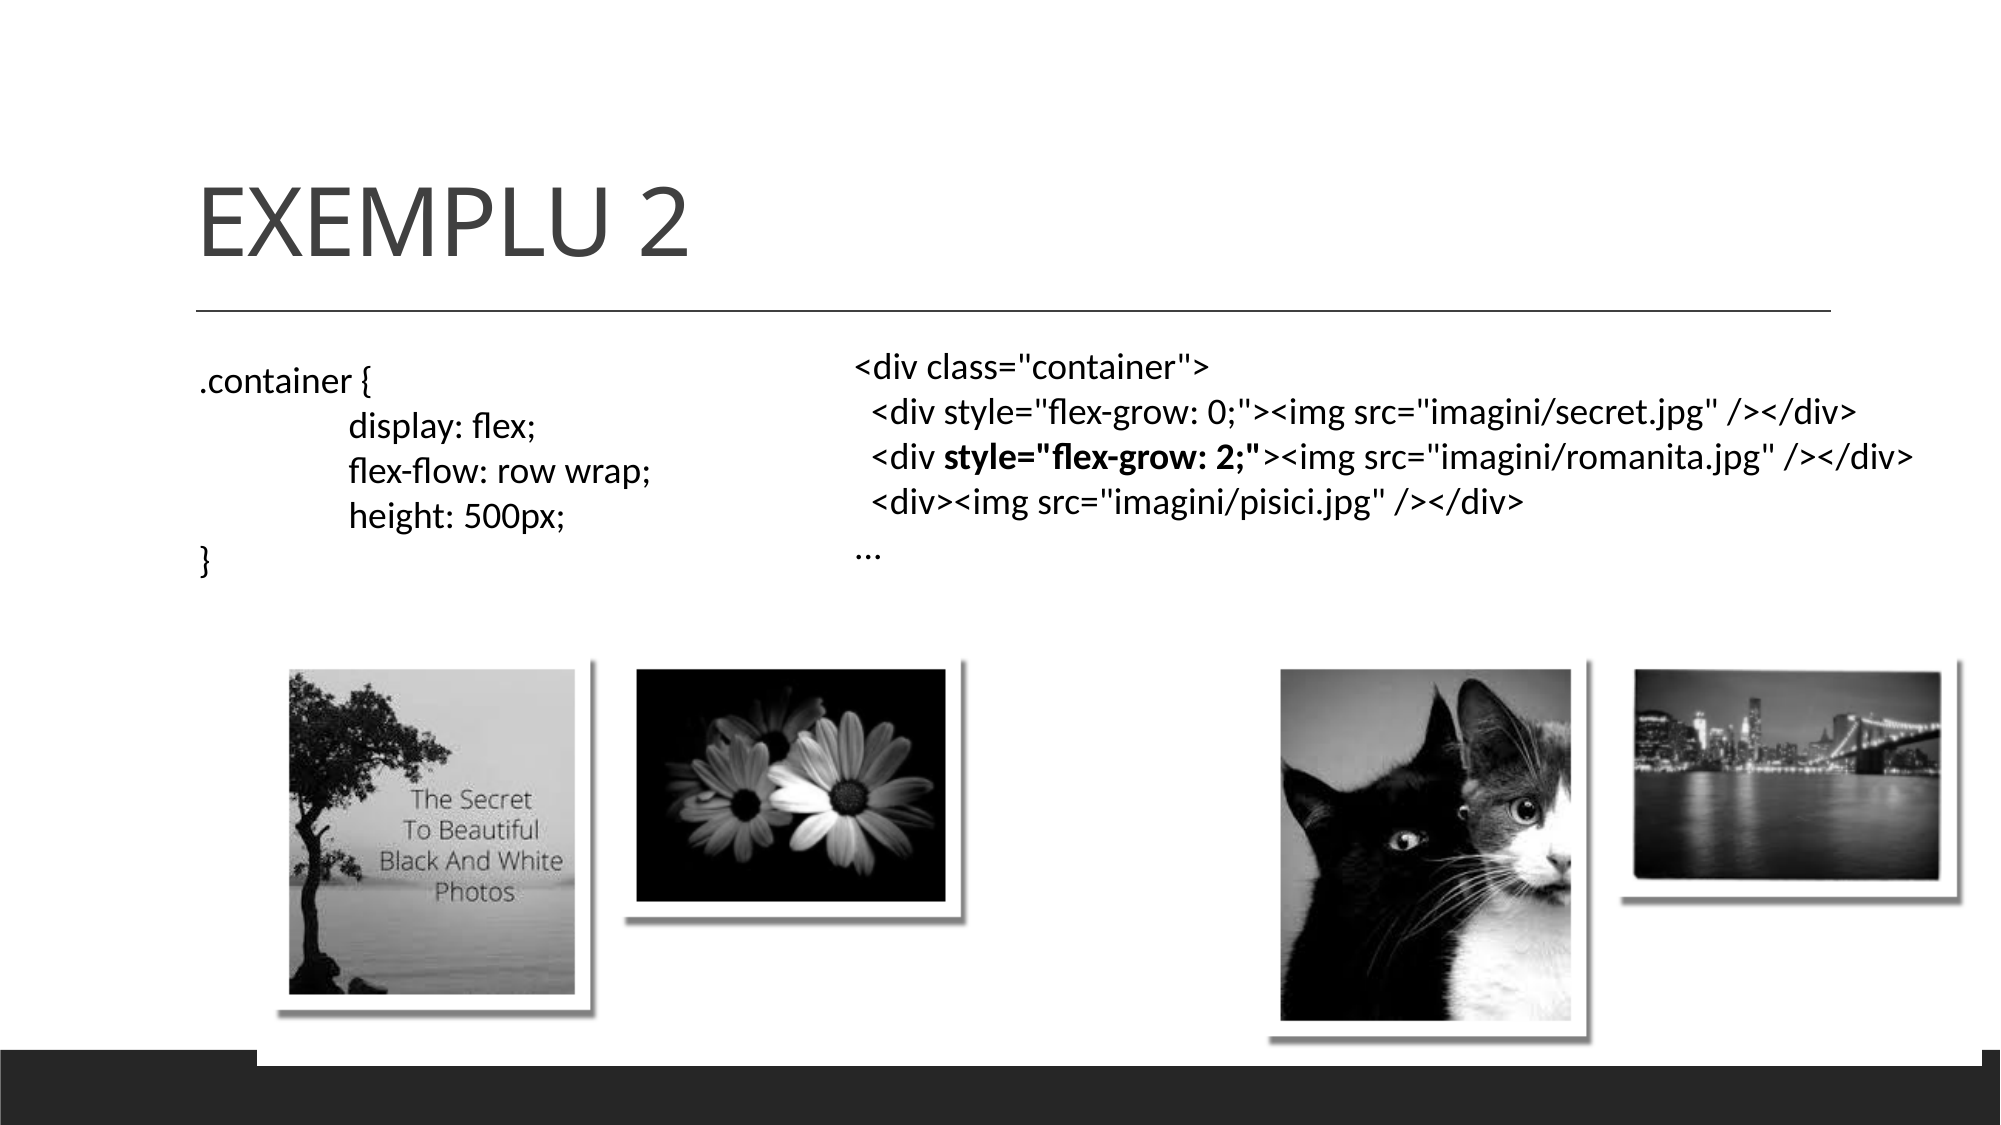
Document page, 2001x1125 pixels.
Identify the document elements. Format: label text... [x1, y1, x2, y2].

text_box .container { display: flex; flex-flow: row wrap; height: 500px; } [183, 348, 667, 589]
title EXEMPLU 2 [180, 47, 1830, 285]
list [256, 653, 1983, 1066]
text_box <div class="container"> <div style="flex-grow: 0;"><img src="imagini/secret.jpg" /></div> <div style="flex-grow: 2;"><img src="imagini/romanita.jpg" /></div> <div><img src="imagini/pisici.jpg" /></div> ... [839, 334, 1930, 575]
